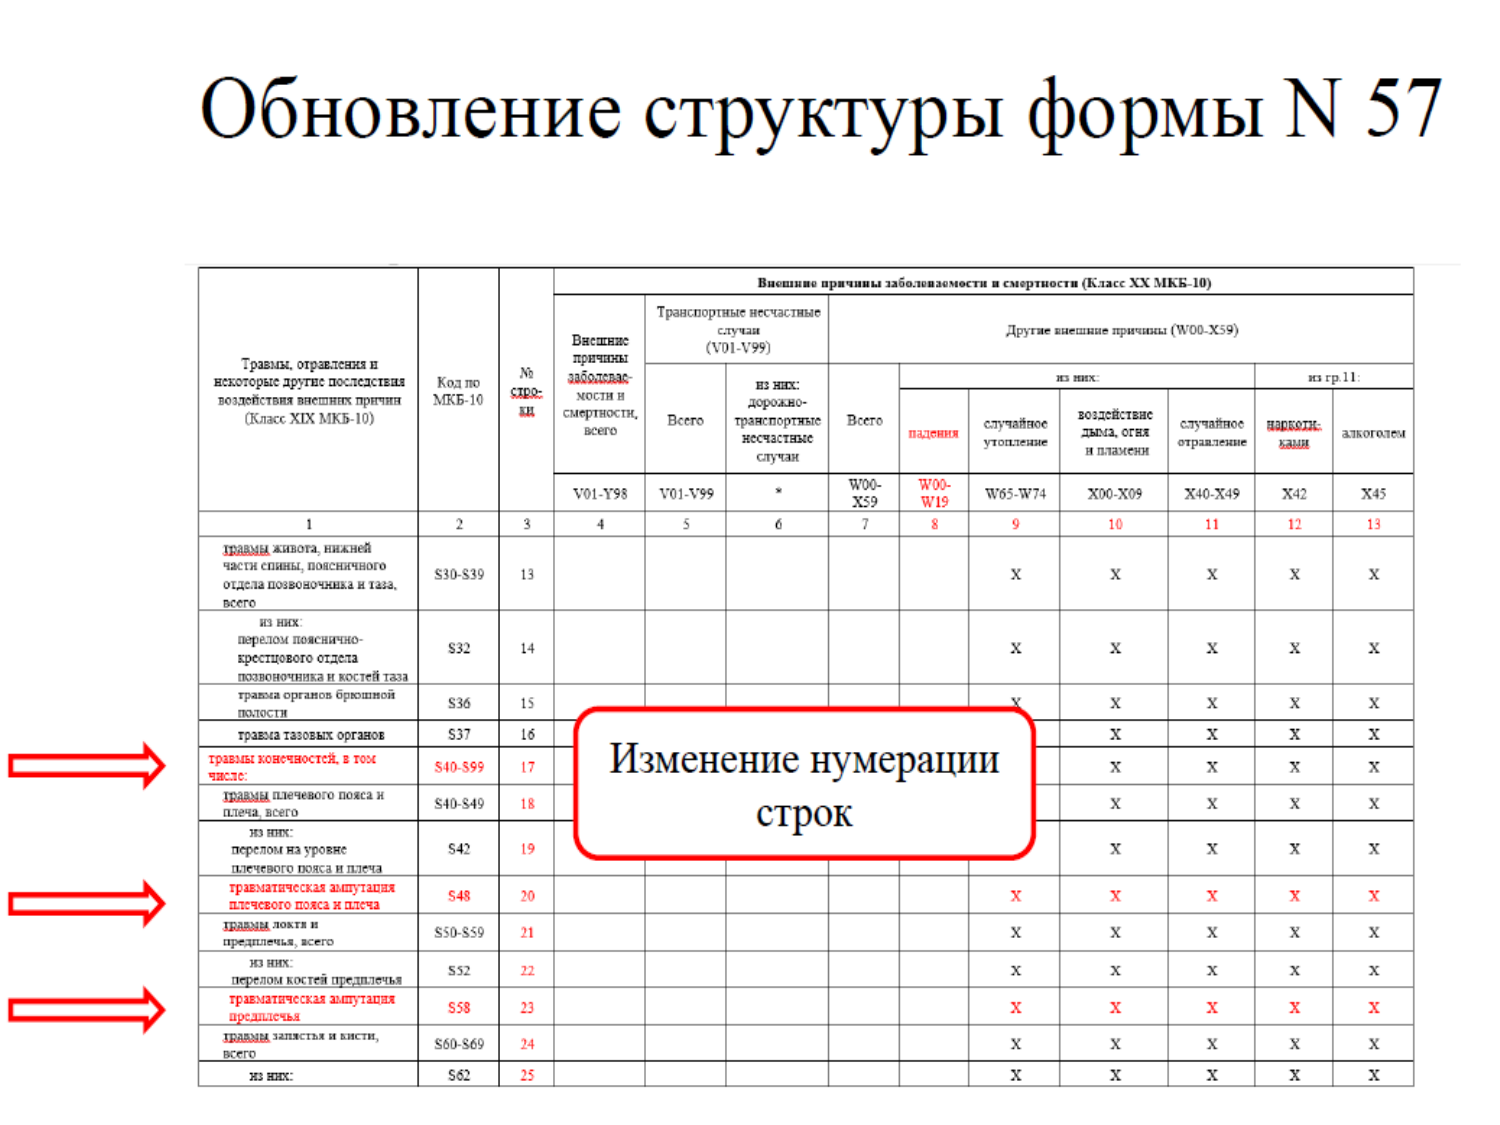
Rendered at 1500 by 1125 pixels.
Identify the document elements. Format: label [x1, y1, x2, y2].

list [0, 18, 1500, 1107]
